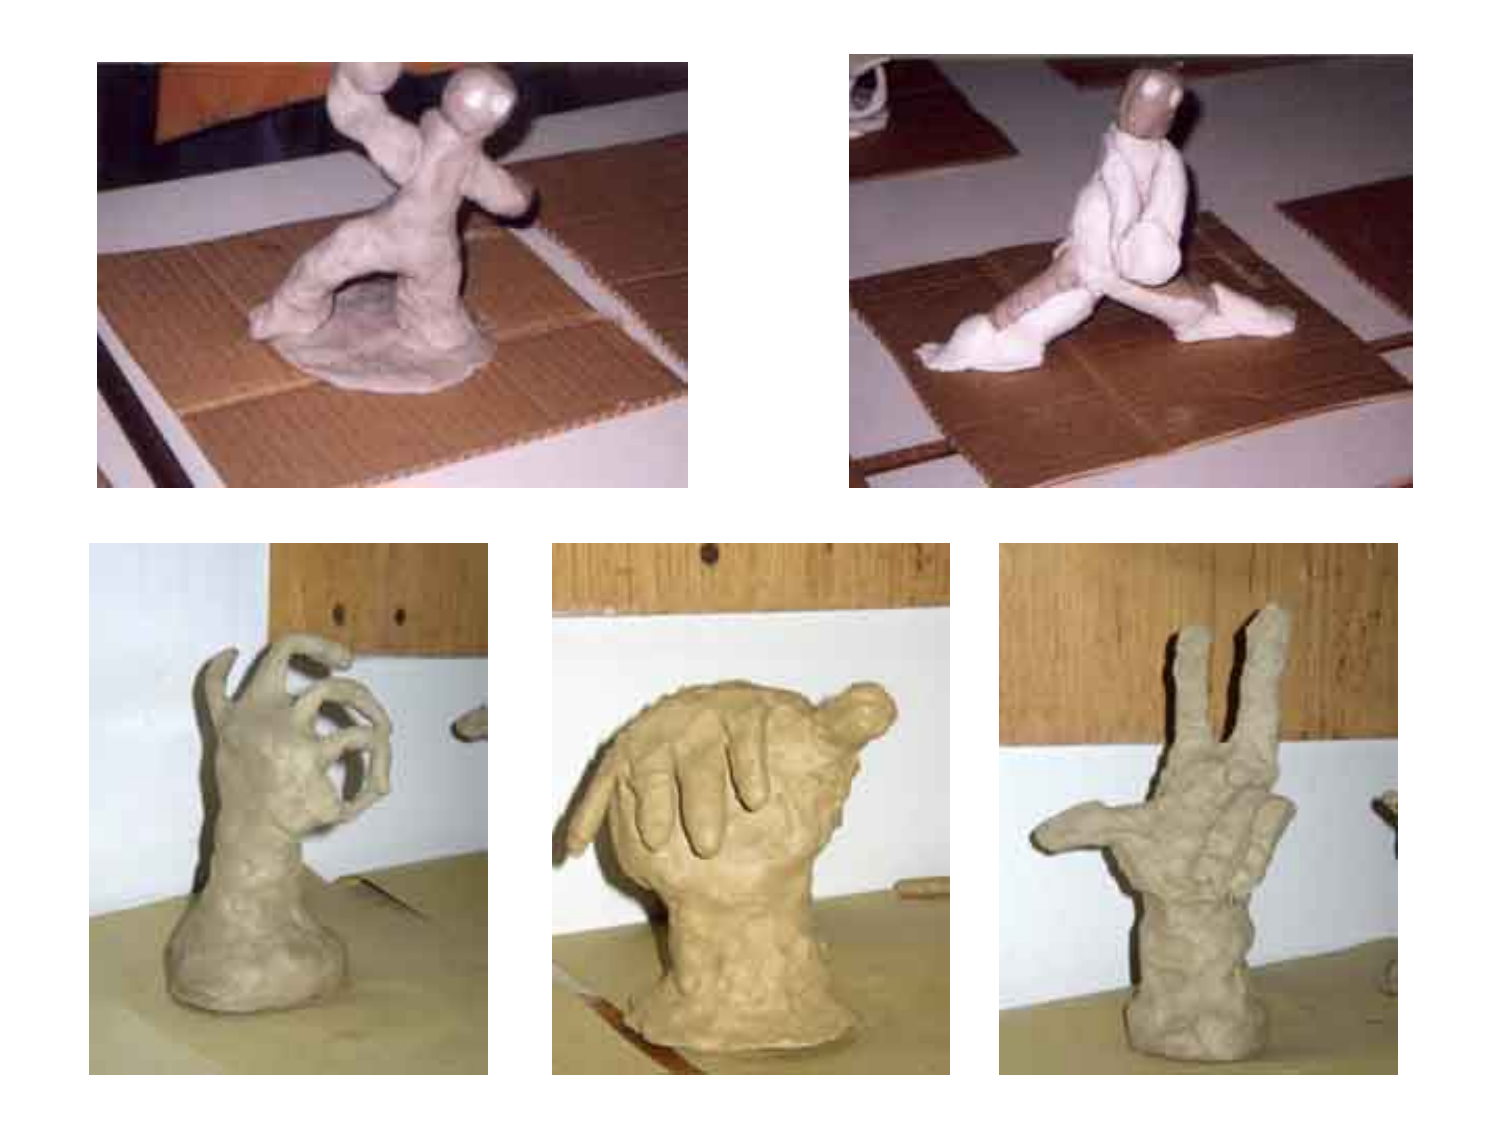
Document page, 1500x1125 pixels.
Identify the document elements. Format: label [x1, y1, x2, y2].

picture [849, 53, 1413, 488]
picture [999, 543, 1399, 1076]
picture [97, 62, 688, 488]
picture [551, 543, 951, 1076]
picture [89, 543, 488, 1076]
